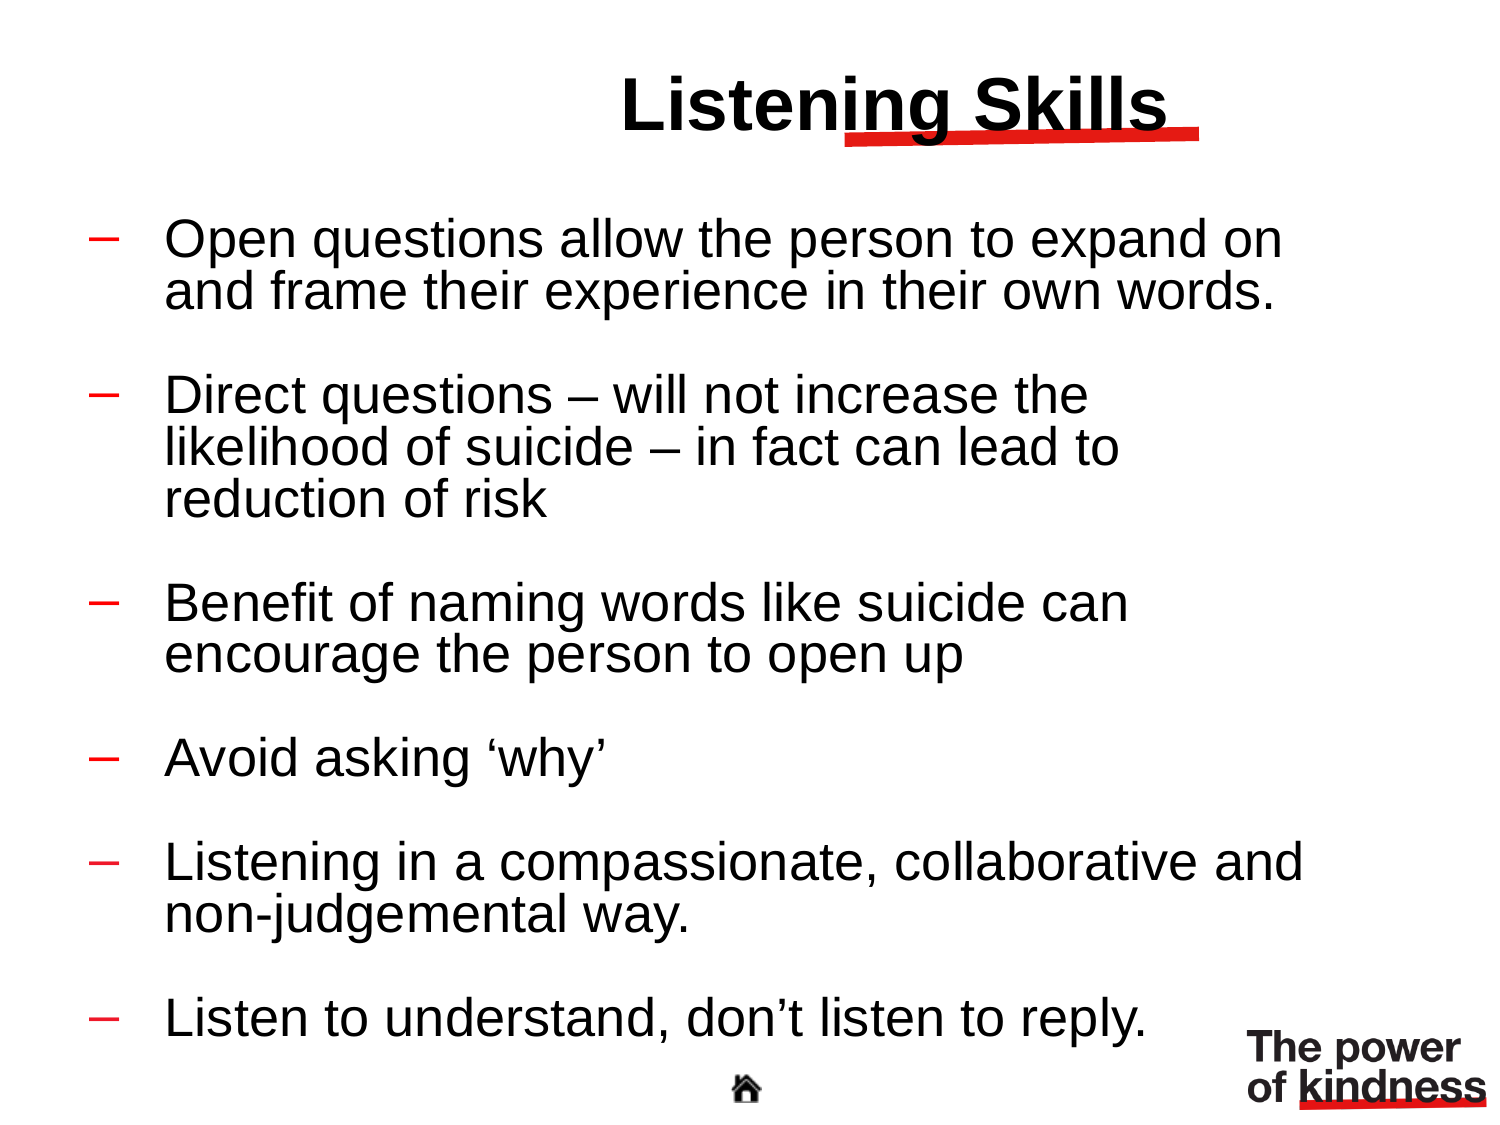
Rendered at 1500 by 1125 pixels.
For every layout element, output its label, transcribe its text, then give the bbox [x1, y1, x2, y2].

text_box Open questions allow the person to expand on and frame their experience in their own words. Direct questions – will not increase the likelihood of suicide – in fact can lead to reduction of risk Benefit of naming words like suicide can encourage the person to open up Avoid asking ‘why’ Listening in a compassionate, collaborative and non-judgemental way. Listen to understand, don’t listen to reply. [74, 158, 1327, 1125]
picture [1327, 1030, 1487, 1110]
text_box Listening Skills [74, 0, 1425, 201]
